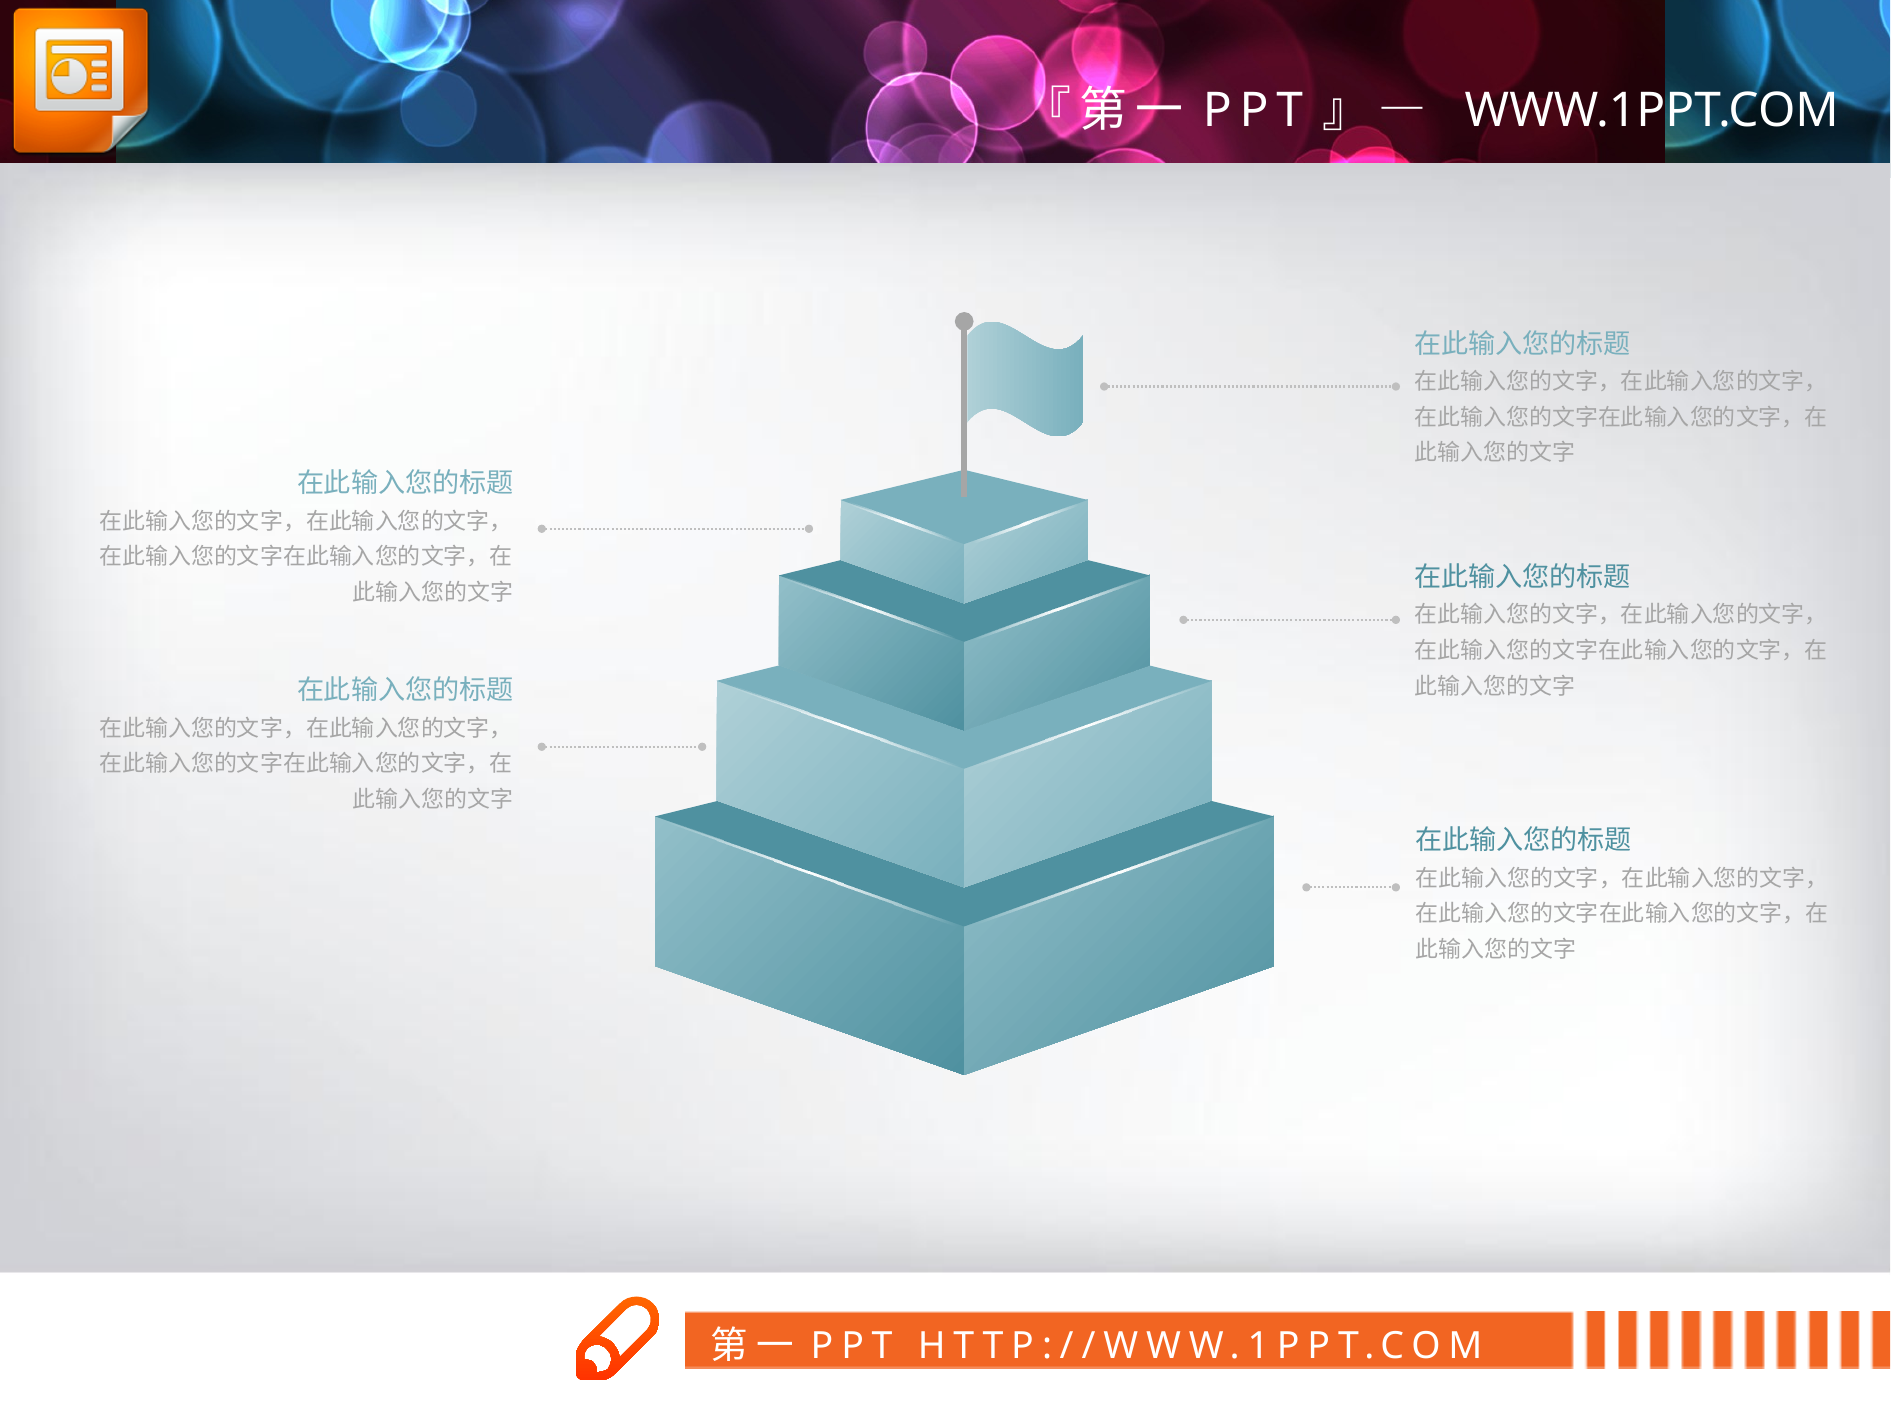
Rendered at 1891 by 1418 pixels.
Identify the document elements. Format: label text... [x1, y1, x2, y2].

text_box 在此输入您的标题 在此输入您的文字，在此输入您的文字，在此输入您的文字在此输入您的文字，在此输入您的文字 [1395, 802, 1870, 973]
text_box 在此输入您的标题 在此输入您的文字，在此输入您的文字，在此输入您的文字在此输入您的文字，在此输入您的文字 [59, 652, 534, 822]
text_box 在此输入您的标题 在此输入您的文字，在此输入您的文字，在此输入您的文字在此输入您的文字，在此输入您的文字 [1394, 539, 1869, 709]
text_box 在此输入您的标题 在此输入您的文字，在此输入您的文字，在此输入您的文字在此输入您的文字，在此输入您的文字 [59, 445, 534, 616]
picture [685, 1311, 1891, 1369]
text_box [778, 529, 1151, 731]
picture [0, 0, 1891, 1275]
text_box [716, 619, 1212, 888]
text_box [968, 321, 1083, 437]
text_box 在此输入您的标题 在此输入您的文字，在此输入您的文字，在此输入您的文字在此输入您的文字，在此输入您的文字 [1394, 306, 1869, 476]
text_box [840, 469, 1088, 604]
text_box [654, 739, 1275, 1076]
